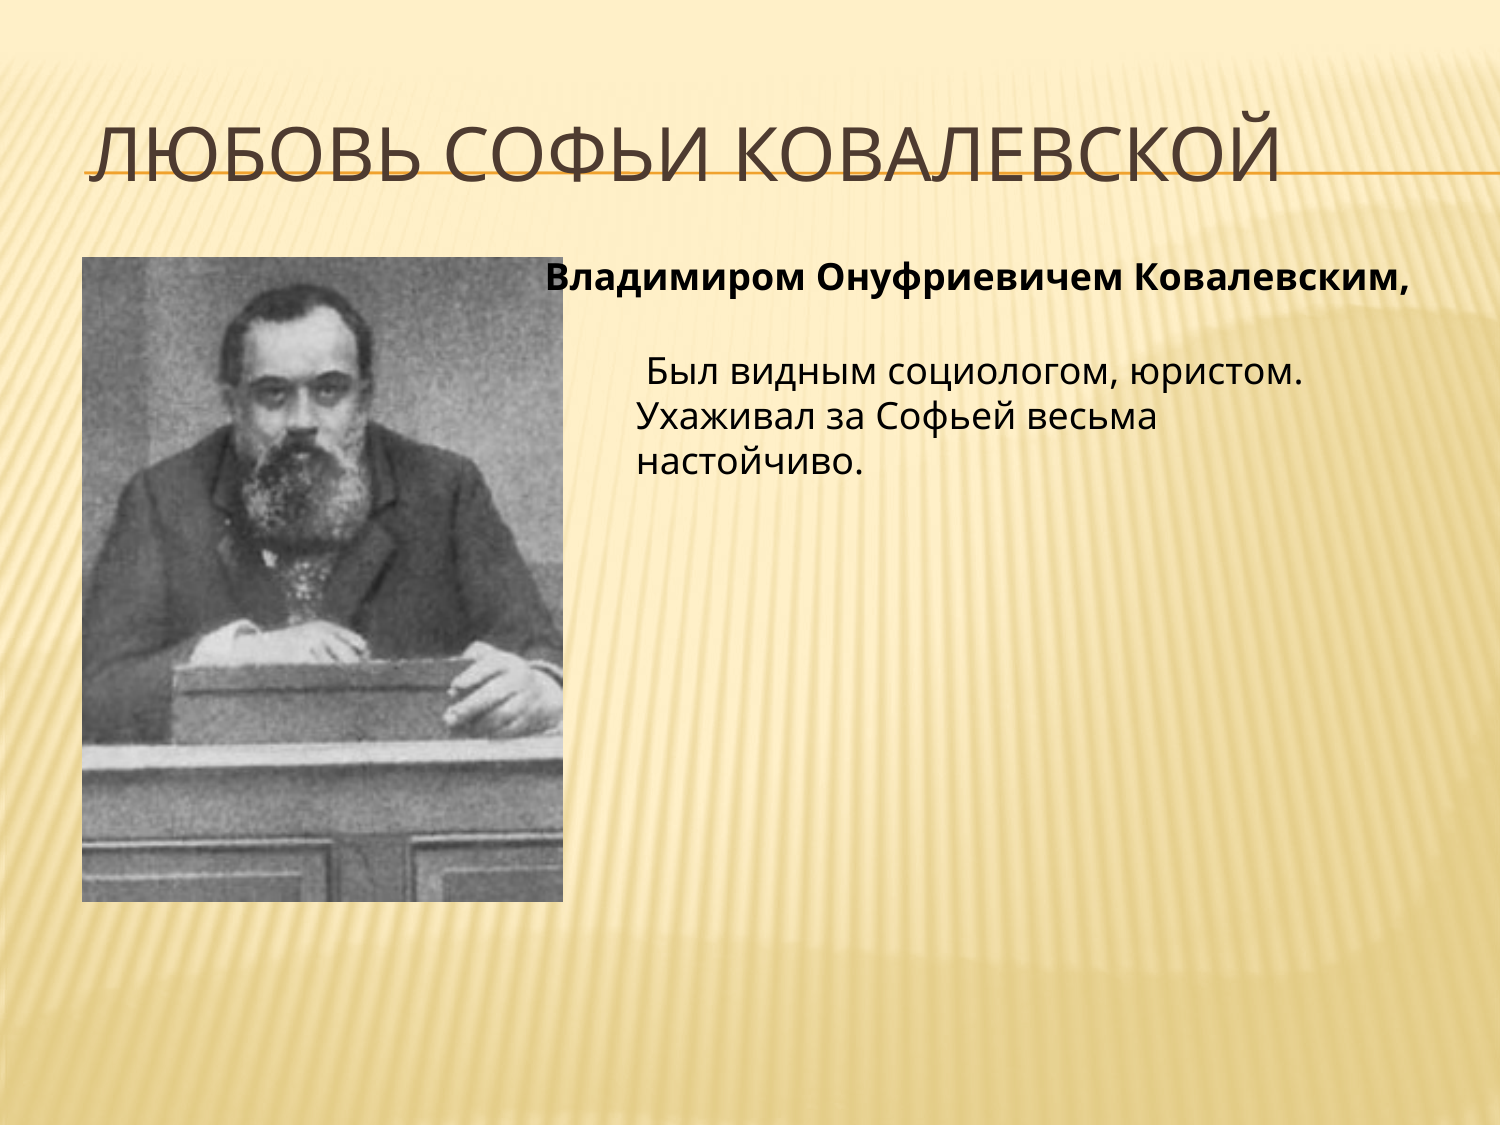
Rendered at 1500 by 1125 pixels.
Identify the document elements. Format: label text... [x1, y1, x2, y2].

text_box Владимиром Онуфриевичем Ковалевским, [529, 246, 1426, 306]
title Любовь Софьи Ковалевской [75, 82, 1500, 220]
picture [81, 257, 563, 902]
text_box Был видным социологом, юристом. Ухаживал за Софьей весьма настойчиво. [621, 339, 1371, 490]
